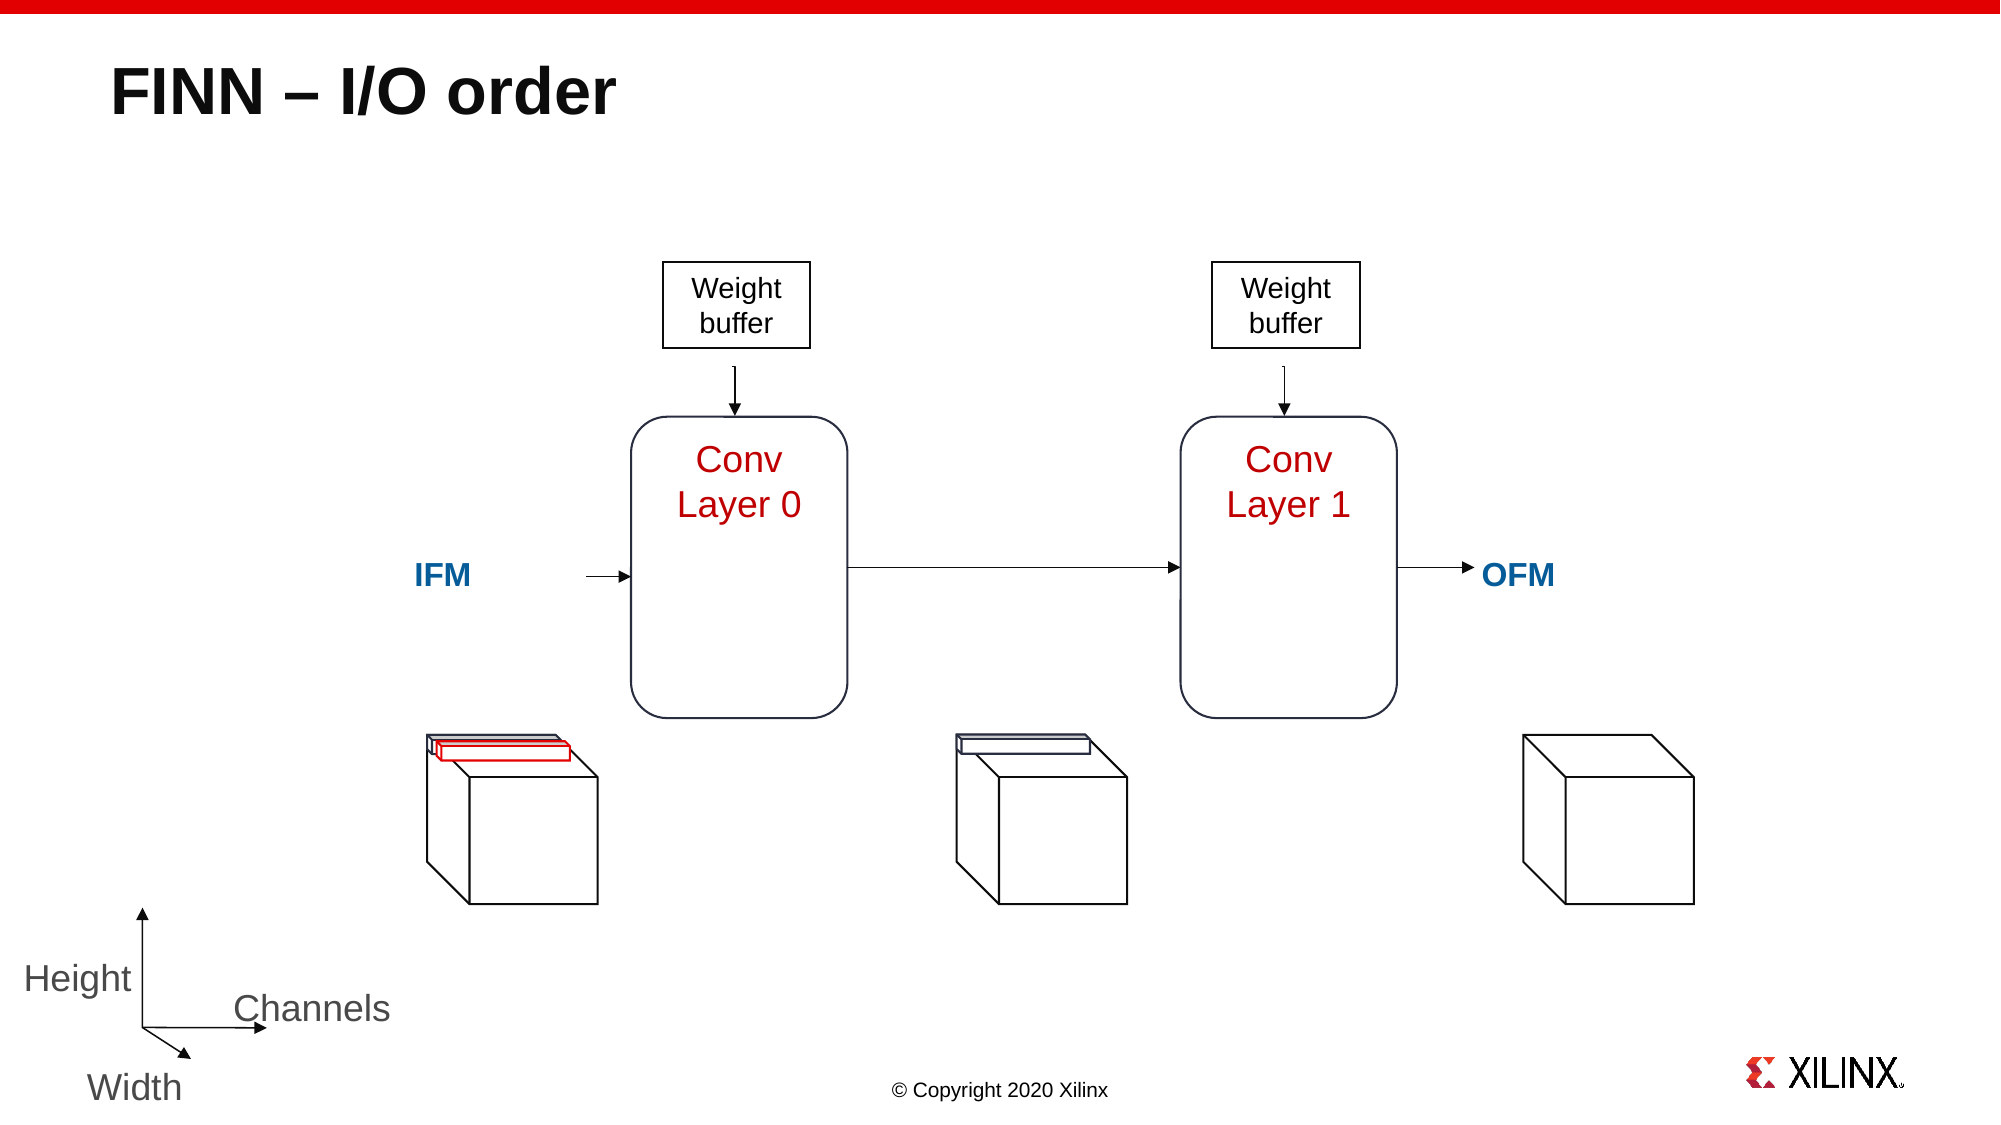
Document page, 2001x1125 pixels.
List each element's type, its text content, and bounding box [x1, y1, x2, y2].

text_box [1525, 739, 1564, 900]
text_box [426, 749, 599, 906]
text_box Weight buffer [662, 261, 811, 349]
text_box [426, 733, 562, 756]
text_box OFM [1481, 541, 1646, 601]
picture [1745, 1056, 1905, 1089]
text_box Width [86, 1055, 198, 1116]
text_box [142, 1028, 191, 1059]
title FINN – I/O order [95, 50, 1905, 210]
text_box [1522, 733, 1695, 906]
text_box IFM [414, 541, 562, 601]
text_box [708, 389, 759, 393]
text_box Conv Layer 0 [629, 415, 849, 720]
text_box [955, 740, 1129, 906]
text_box [958, 753, 997, 899]
text_box [429, 754, 468, 900]
text_box [955, 733, 1092, 755]
text_box Height [23, 945, 142, 1006]
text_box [1258, 389, 1308, 393]
text_box [435, 740, 571, 762]
text_box Height [143, 945, 147, 1006]
text_box Conv Layer 1 [1179, 415, 1398, 720]
text_box Weight buffer [1211, 261, 1361, 349]
text_box Channels [233, 976, 407, 1037]
